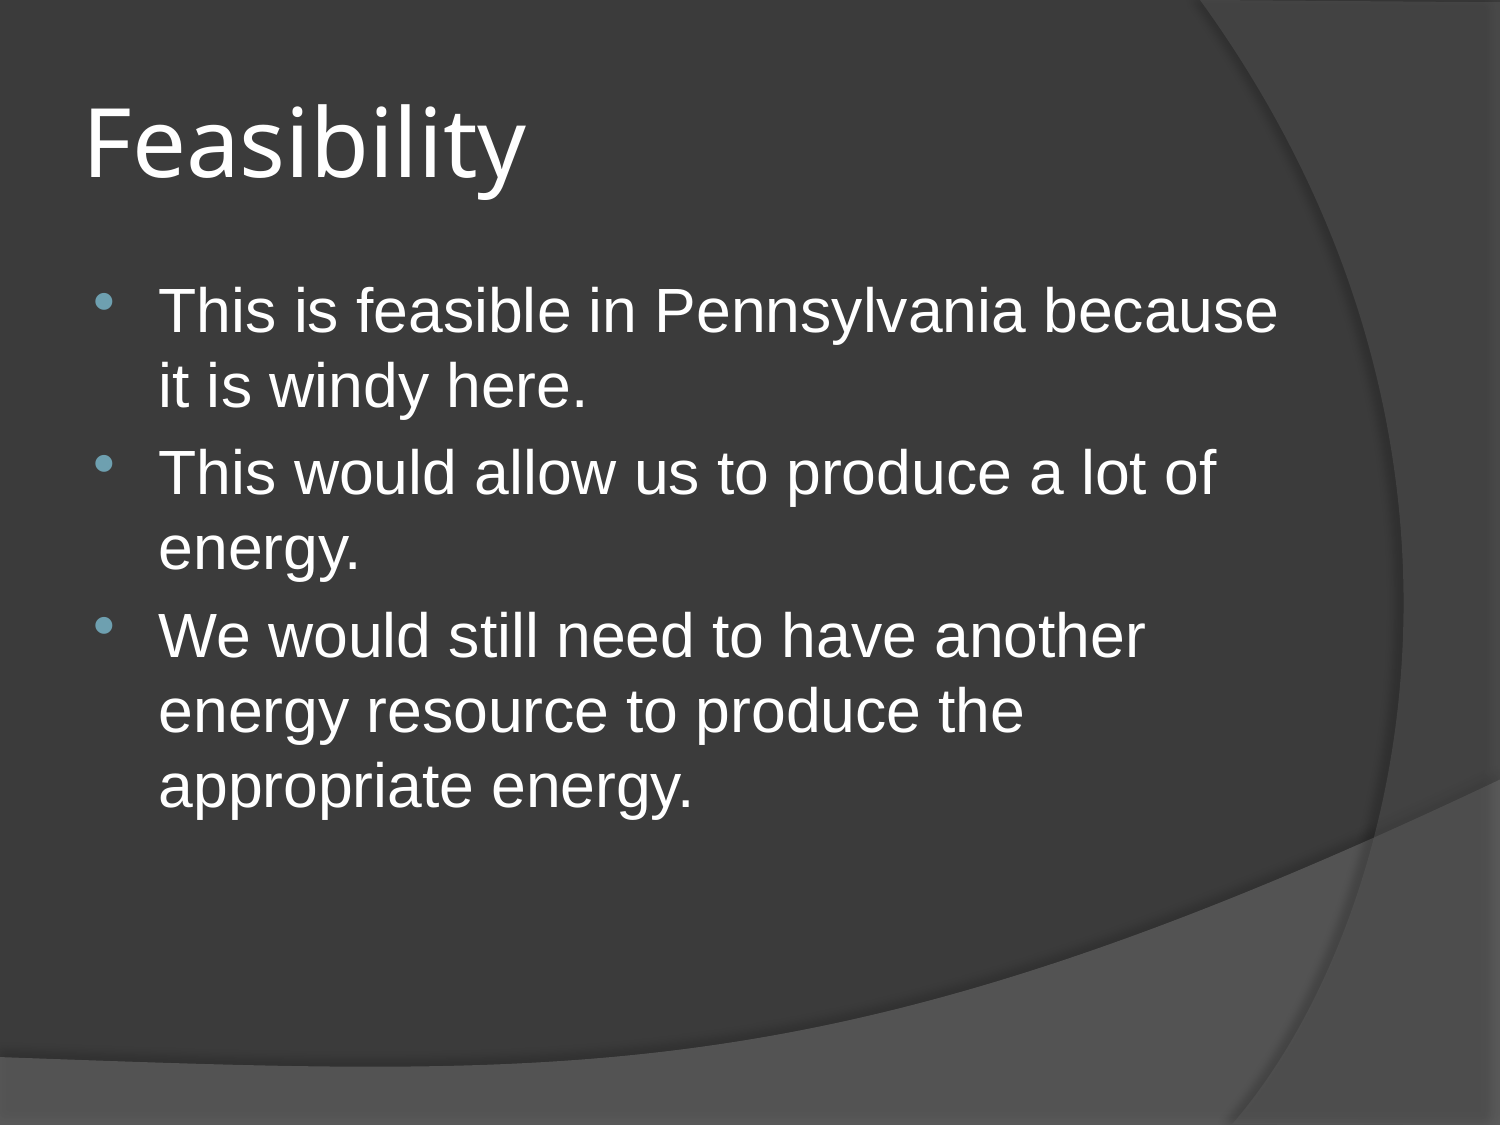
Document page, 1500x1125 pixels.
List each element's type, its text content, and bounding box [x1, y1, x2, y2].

list This is feasible in Pennsylvania because it is windy here. This would allow us to produce a lot of energy. We would still need to have another energy resource to produce the appropriate energy. [75, 262, 1300, 1005]
title Feasibility [75, 45, 1300, 233]
